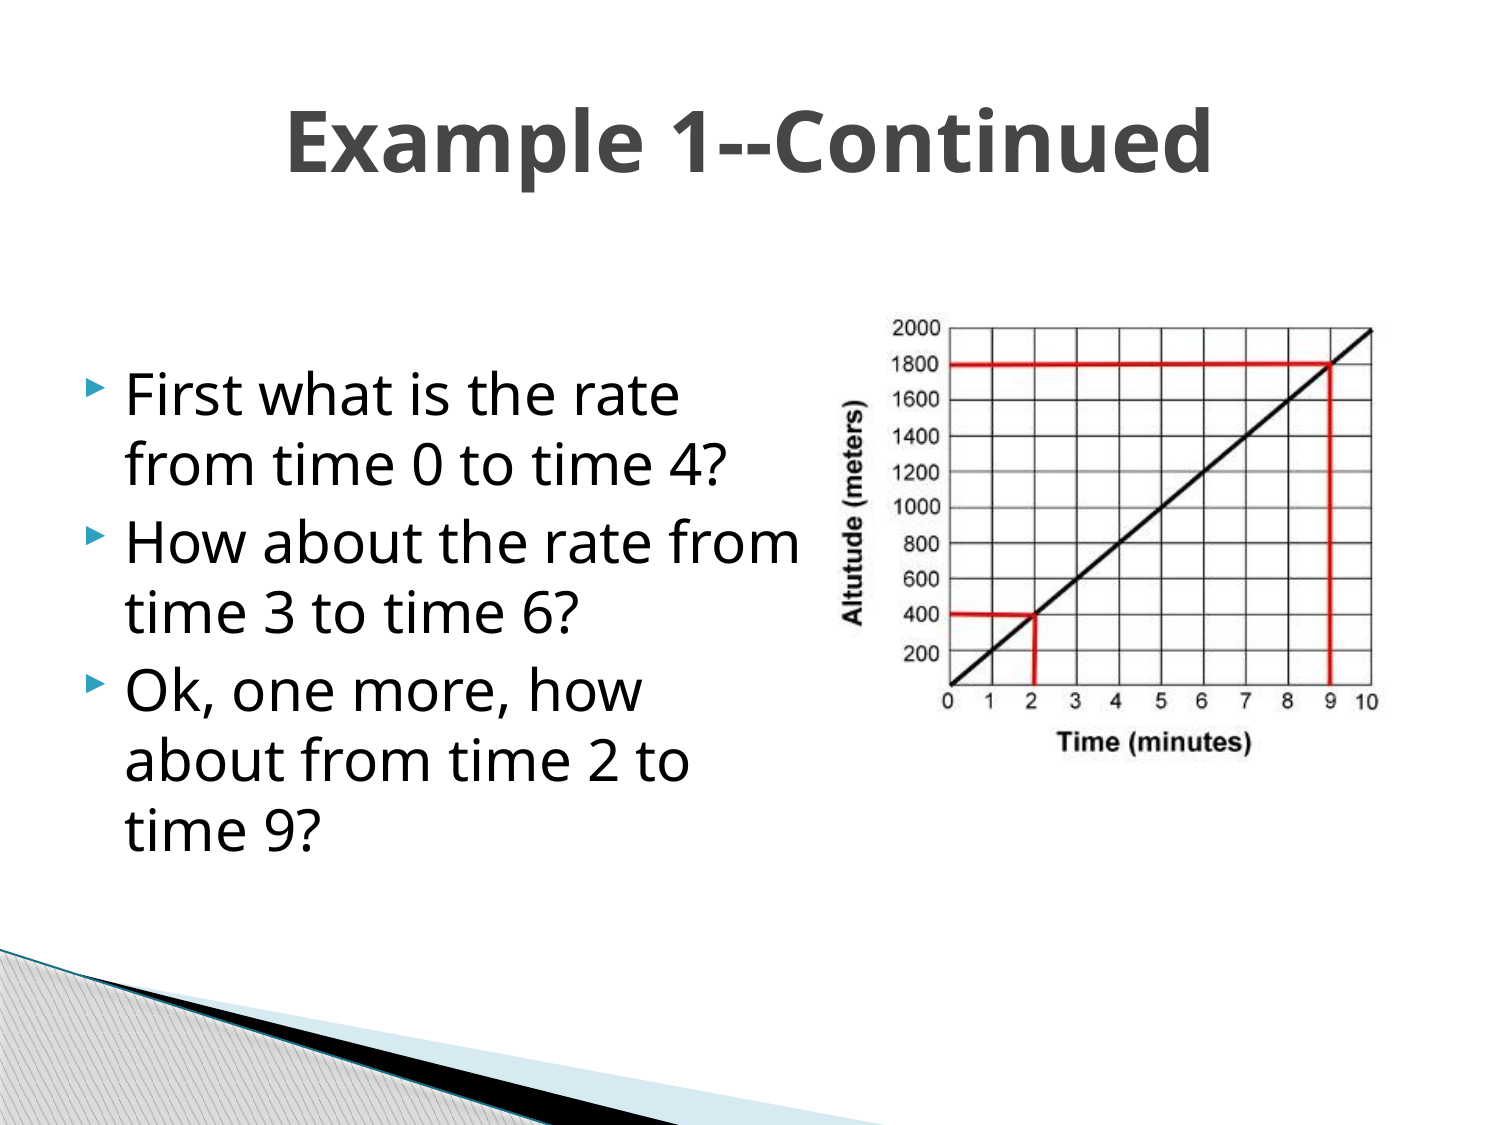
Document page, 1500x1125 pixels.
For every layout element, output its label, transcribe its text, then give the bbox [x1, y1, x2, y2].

title Example 1--Continued [75, 45, 1425, 233]
list First what is the rate from time 0 to time 4? How about the rate from time 3 to time 6? Ok, one more, how about from time 2 to time 9? [50, 350, 825, 988]
picture [837, 312, 1388, 763]
